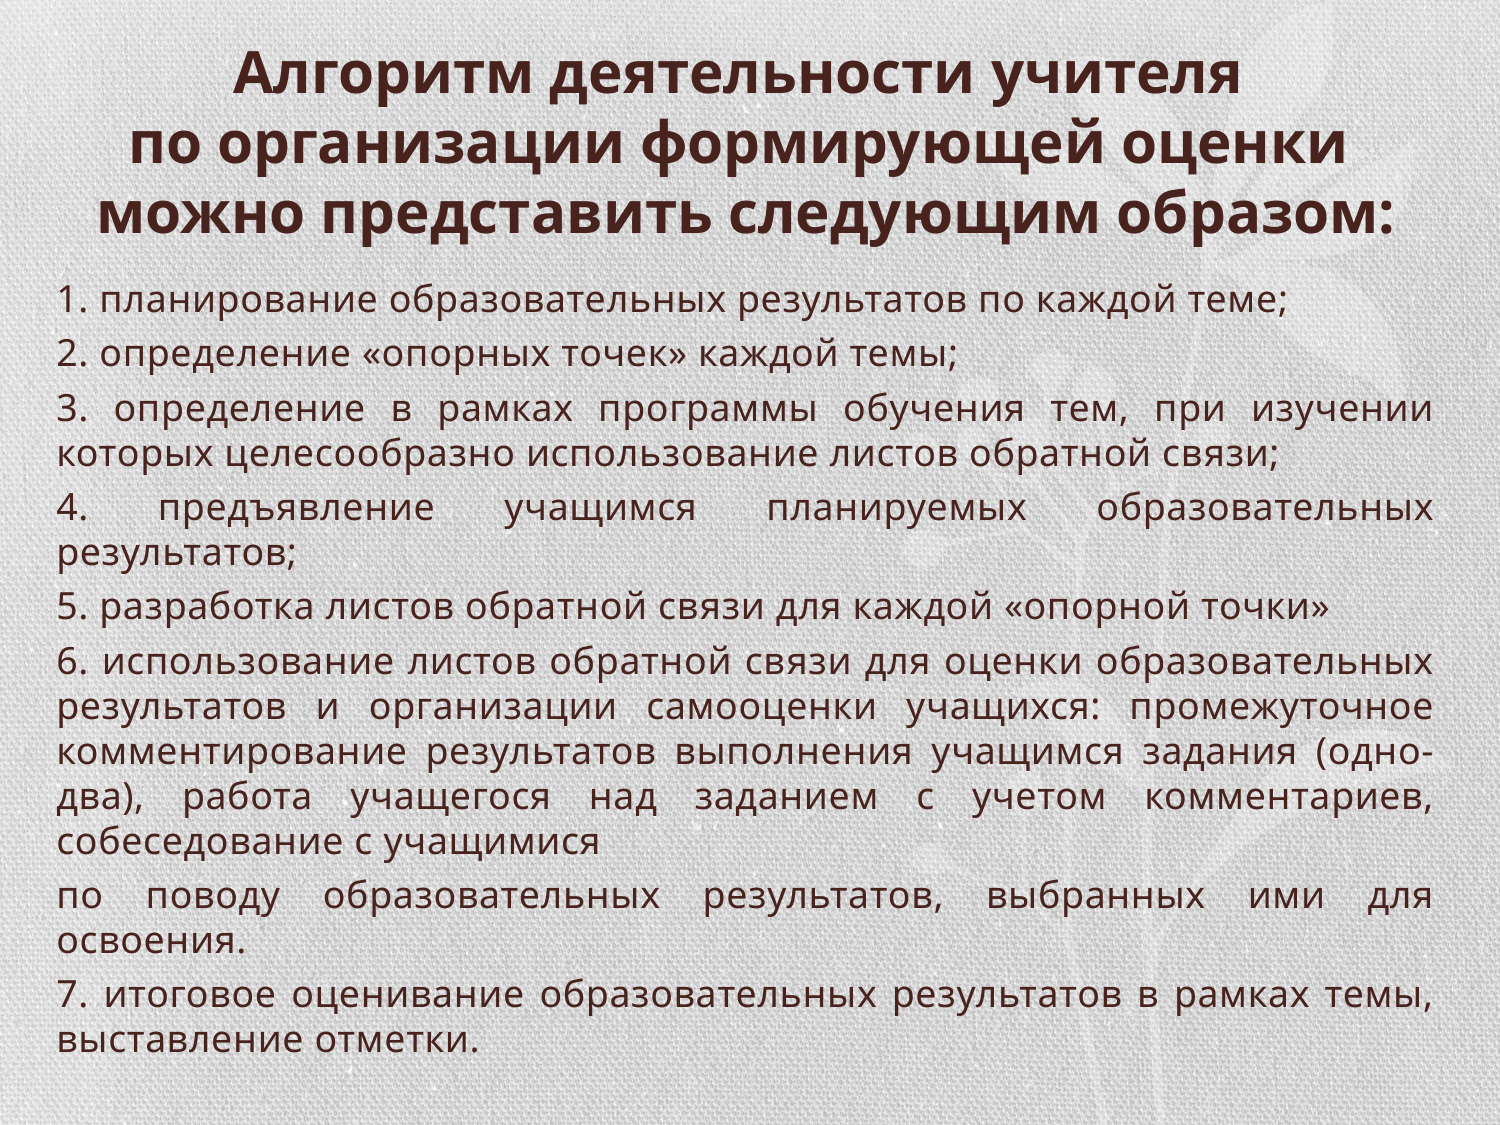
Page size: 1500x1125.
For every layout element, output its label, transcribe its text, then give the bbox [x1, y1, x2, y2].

list 1. планирование образовательных результатов по каждой теме; 2. определение «опорных точек» каждой темы; 3. определение в рамках программы обучения тем, при изучении которых целесообразно использование листов обратной связи; 4. предъявление учащимся планируемых образовательных результатов; 5. разработка листов обратной связи для каждой «опорной точки» 6. использование листов обратной связи для оценки образовательных результатов и организации самооценки учащихся: промежуточное комментирование результатов выполнения учащимся задания (одно-два), работа учащегося над заданием с учетом комментариев, собеседование с учащимися по поводу образовательных результатов, выбранных ими для освоения. 7. итоговое оценивание образовательных результатов в рамках темы, выставление отметки. [41, 267, 1452, 1078]
title Алгоритм деятельности учителя по организации формирующей оценки можно представить следующим образом: [41, 30, 1451, 254]
